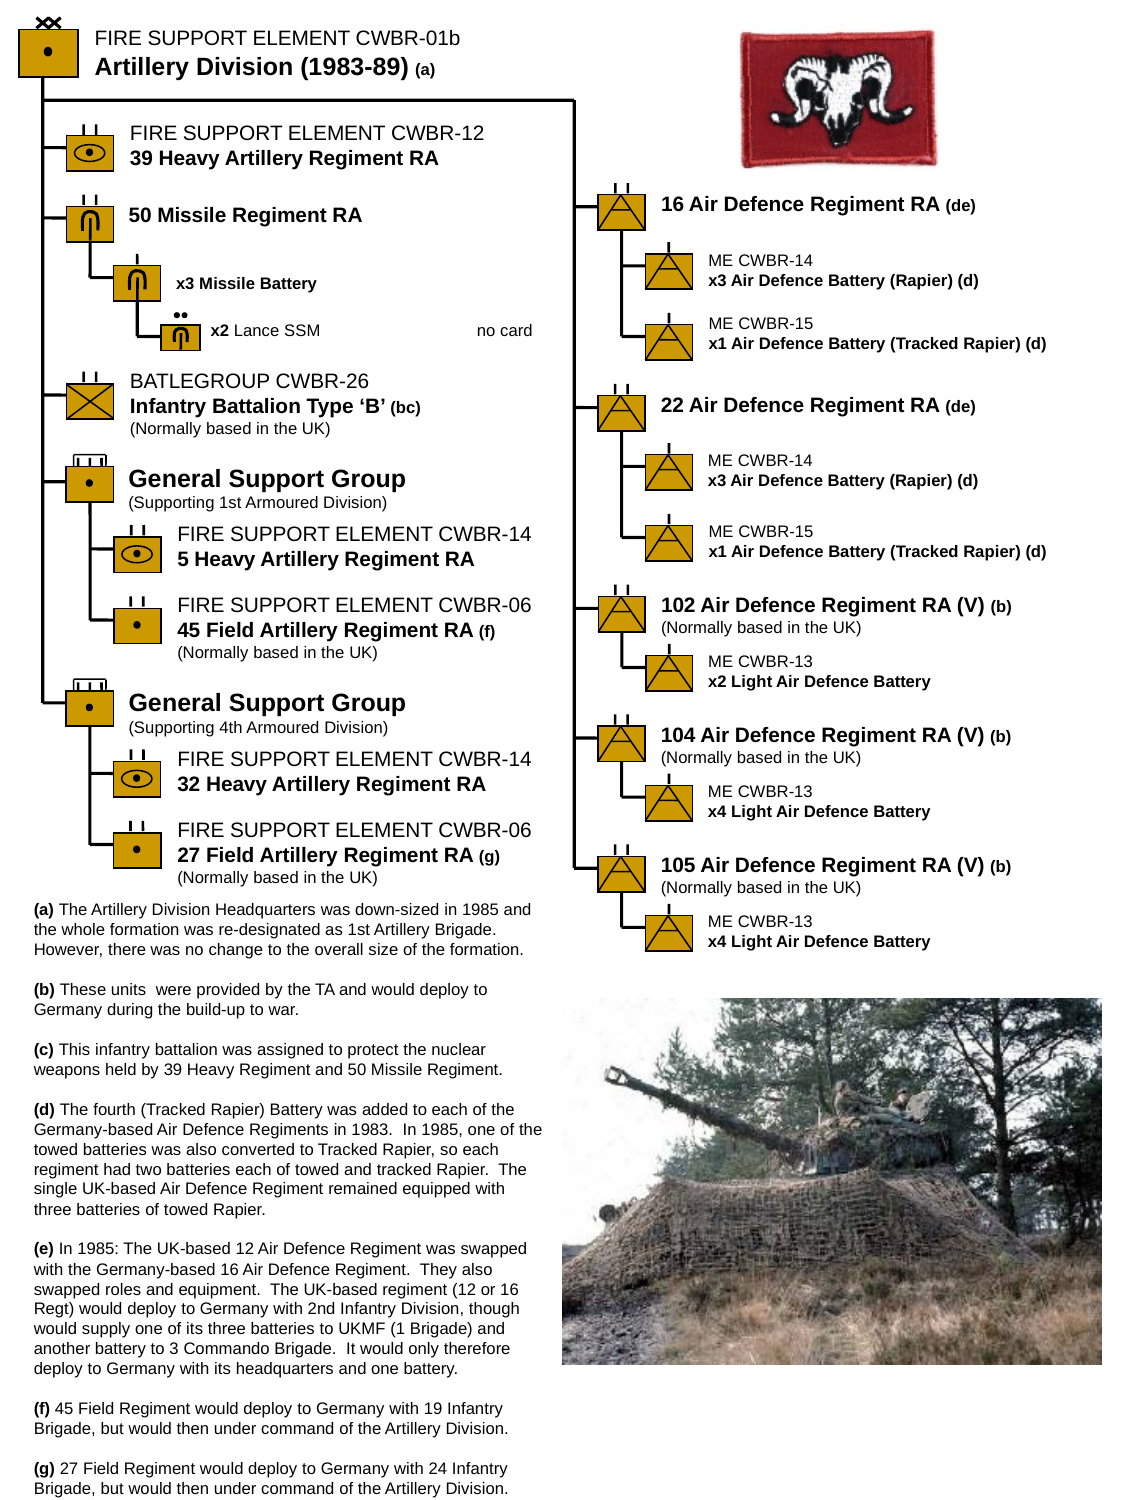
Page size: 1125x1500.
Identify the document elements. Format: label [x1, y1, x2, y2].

text_box [18, 809, 558, 1500]
text_box [130, 749, 144, 760]
picture [739, 0, 939, 199]
text_box [115, 360, 436, 445]
text_box [646, 383, 991, 424]
text_box [615, 714, 628, 725]
text_box [615, 584, 628, 595]
text_box [615, 844, 628, 855]
text_box [18, 17, 1063, 959]
text_box [646, 183, 992, 223]
text_box [174, 312, 187, 318]
picture [562, 998, 1102, 1365]
text_box [83, 371, 97, 382]
text_box [83, 194, 97, 205]
text_box [130, 596, 144, 607]
text_box [115, 112, 500, 177]
text_box [66, 679, 547, 869]
